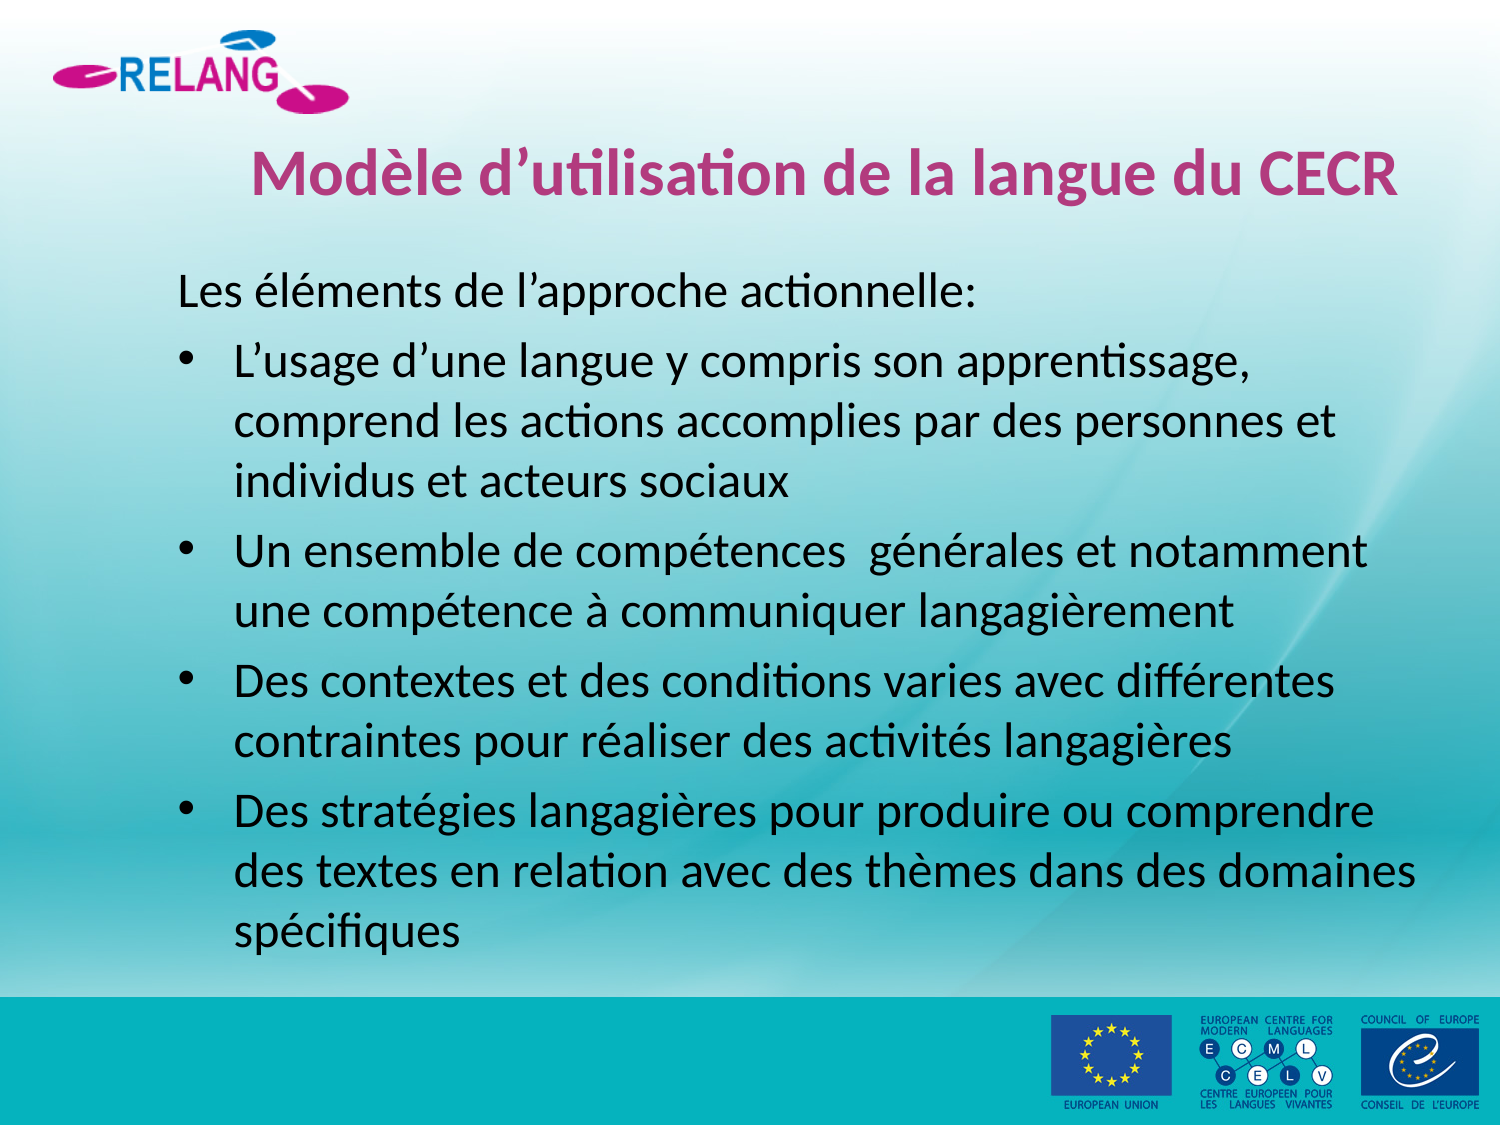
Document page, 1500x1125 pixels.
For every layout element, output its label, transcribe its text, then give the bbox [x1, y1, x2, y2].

picture [0, 0, 1500, 1125]
title Modèle d’utilisation de la langue du CECR [150, 75, 1500, 263]
list Les éléments de l’approche actionnelle: L’usage d’une langue y compris son apprentissage, comprend les actions accomplies par des personnes et individus et acteurs sociaux Un ensemble de compétences générales et notamment une compétence à communiquer langagièrement Des contextes et des conditions varies avec différentes contraintes pour réaliser des activités langagières Des stratégies langagières pour produire ou comprendre des textes en relation avec des thèmes dans des domaines spécifiques [162, 249, 1438, 825]
